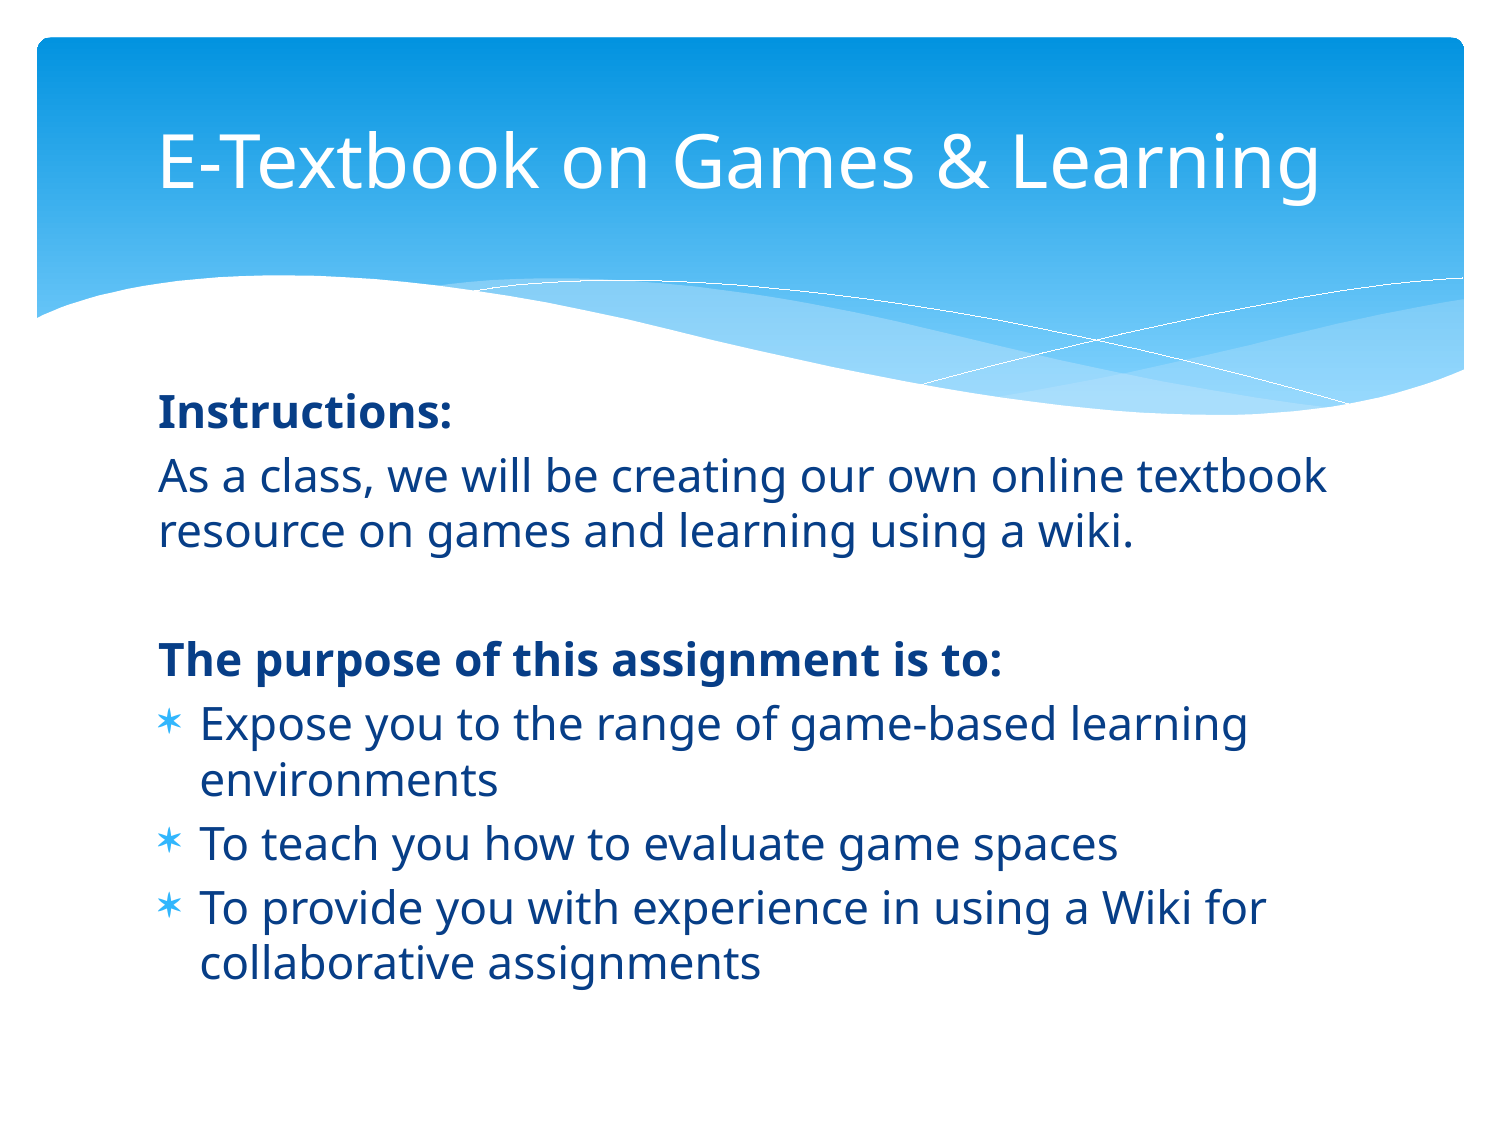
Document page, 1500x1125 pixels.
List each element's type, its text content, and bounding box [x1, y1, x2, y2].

list Instructions: As a class, we will be creating our own online textbook resource on games and learning using a wiki. The purpose of this assignment is to: Expose you to the range of game-based learning environments To teach you how to evaluate game spaces To provide you with experience in using a Wiki for collaborative assignments [143, 375, 1359, 1005]
title E-Textbook on Games & Learning [75, 55, 1425, 261]
